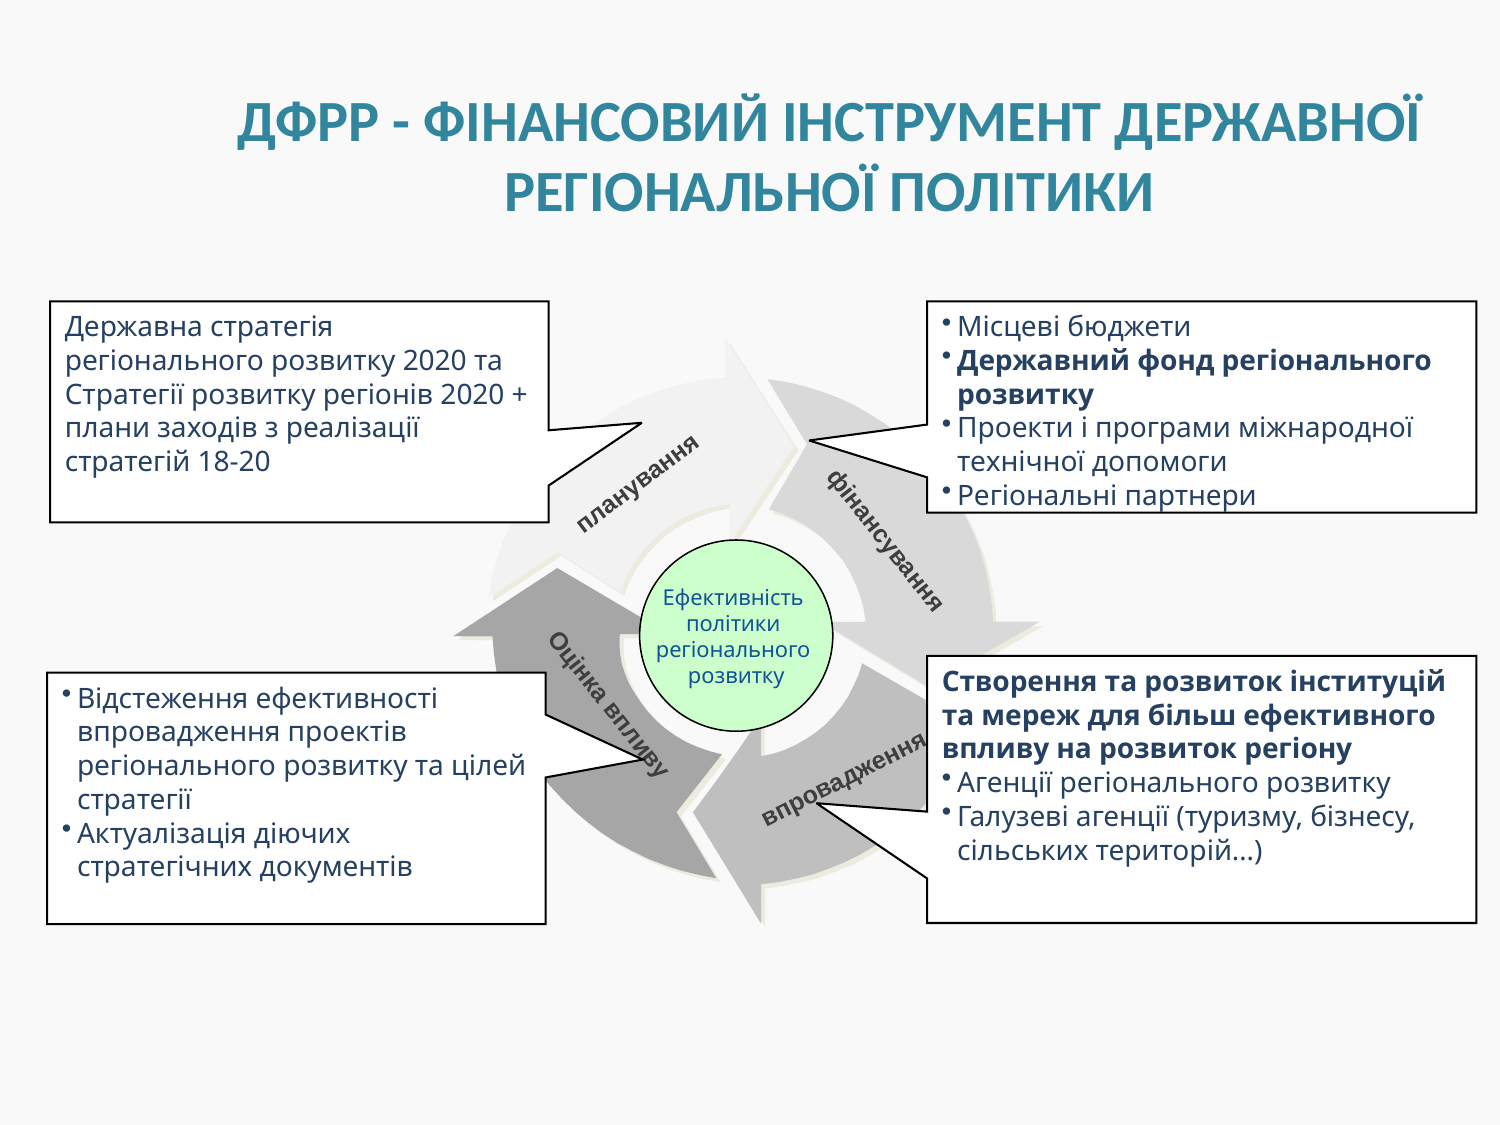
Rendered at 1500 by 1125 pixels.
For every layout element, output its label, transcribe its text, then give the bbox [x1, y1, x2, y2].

text_box Створення та розвиток інституцій та мереж для більш ефективного впливу на розвиток регіону Агенції регіонального розвитку Галузеві агенції (туризму, бізнесу, сільських територій…) [1045, 655, 1477, 923]
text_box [453, 337, 1041, 925]
text_box Місцеві бюджети Державний фонд регіонального розвитку Проекти і програми міжнародної технічної допомоги Регіональні партнери [927, 301, 1477, 513]
title ДФРР - ФІНАНСОВИЙ ІНСТРУМЕНТ ДЕРЖАВНОЇ РЕГІОНАЛЬНОЇ ПОЛІТИКИ [162, 79, 1497, 227]
text_box Державна стратегія регіонального розвитку 2020 та Стратегії розвитку регіонів 2020 + плани заходів з реалізації стратегій 18-20 [50, 301, 549, 523]
text_box Відстеження ефективності впровадження проектів регіонального розвитку та цілей стратегії Актуалізація діючих стратегічних документів [47, 672, 447, 925]
